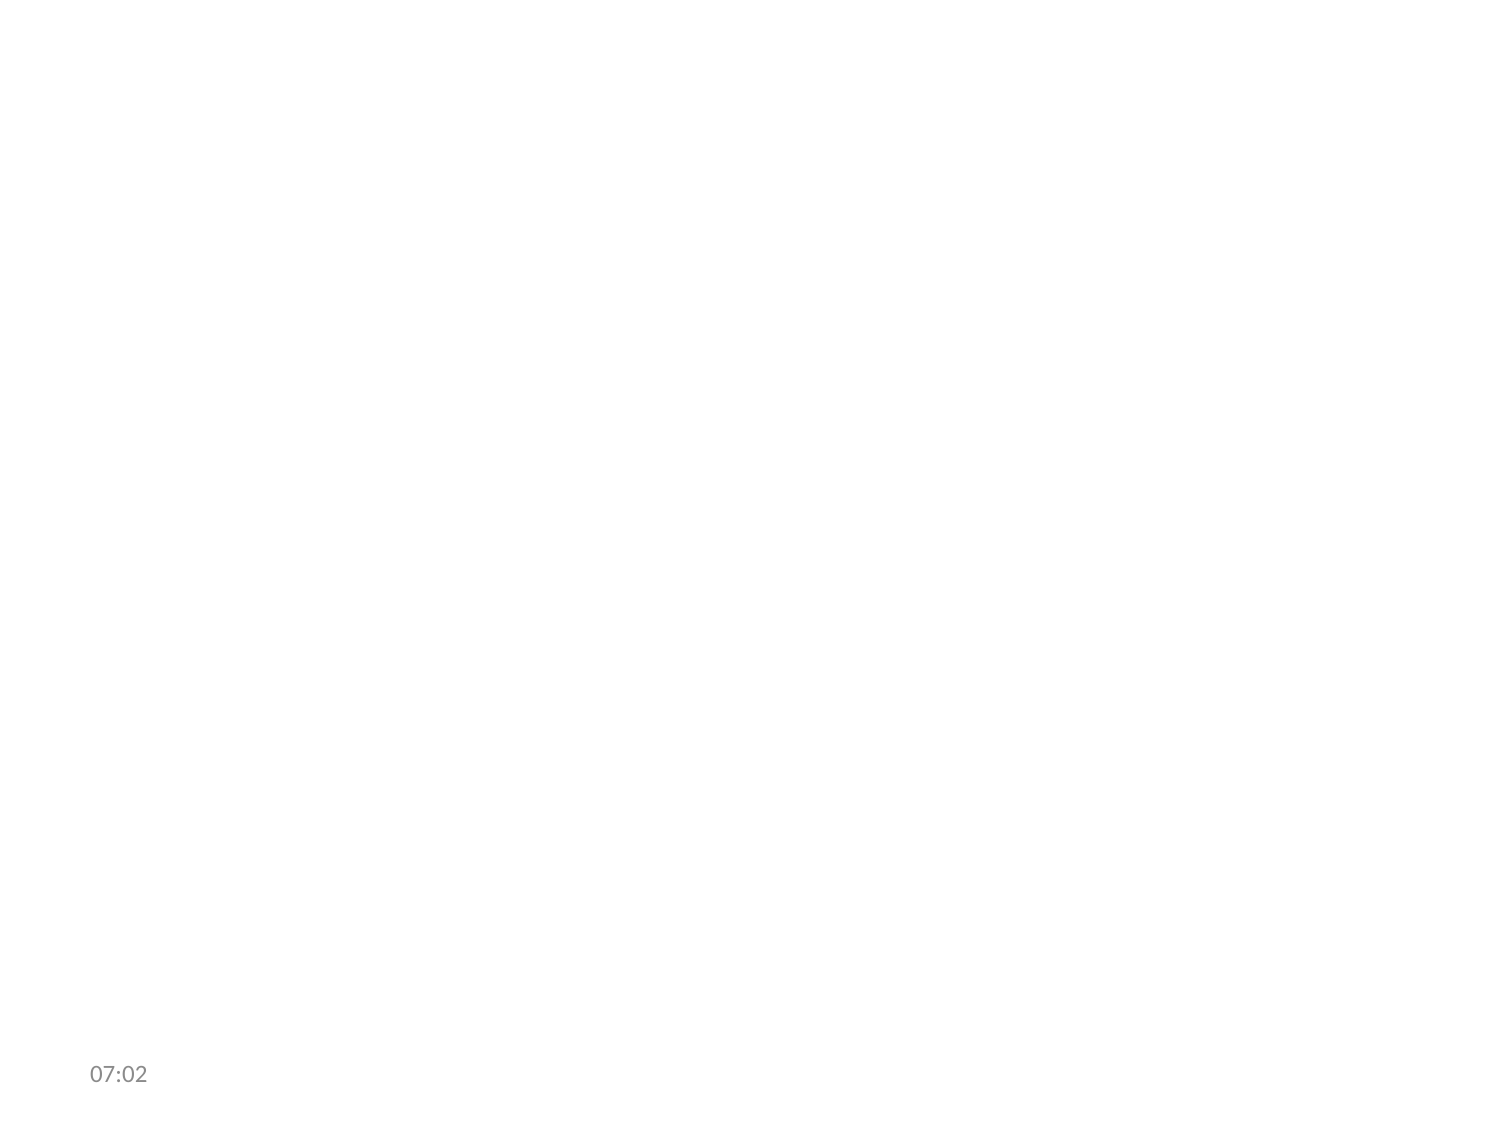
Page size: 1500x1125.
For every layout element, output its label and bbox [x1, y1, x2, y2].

slide_number [75, 1042, 425, 1103]
